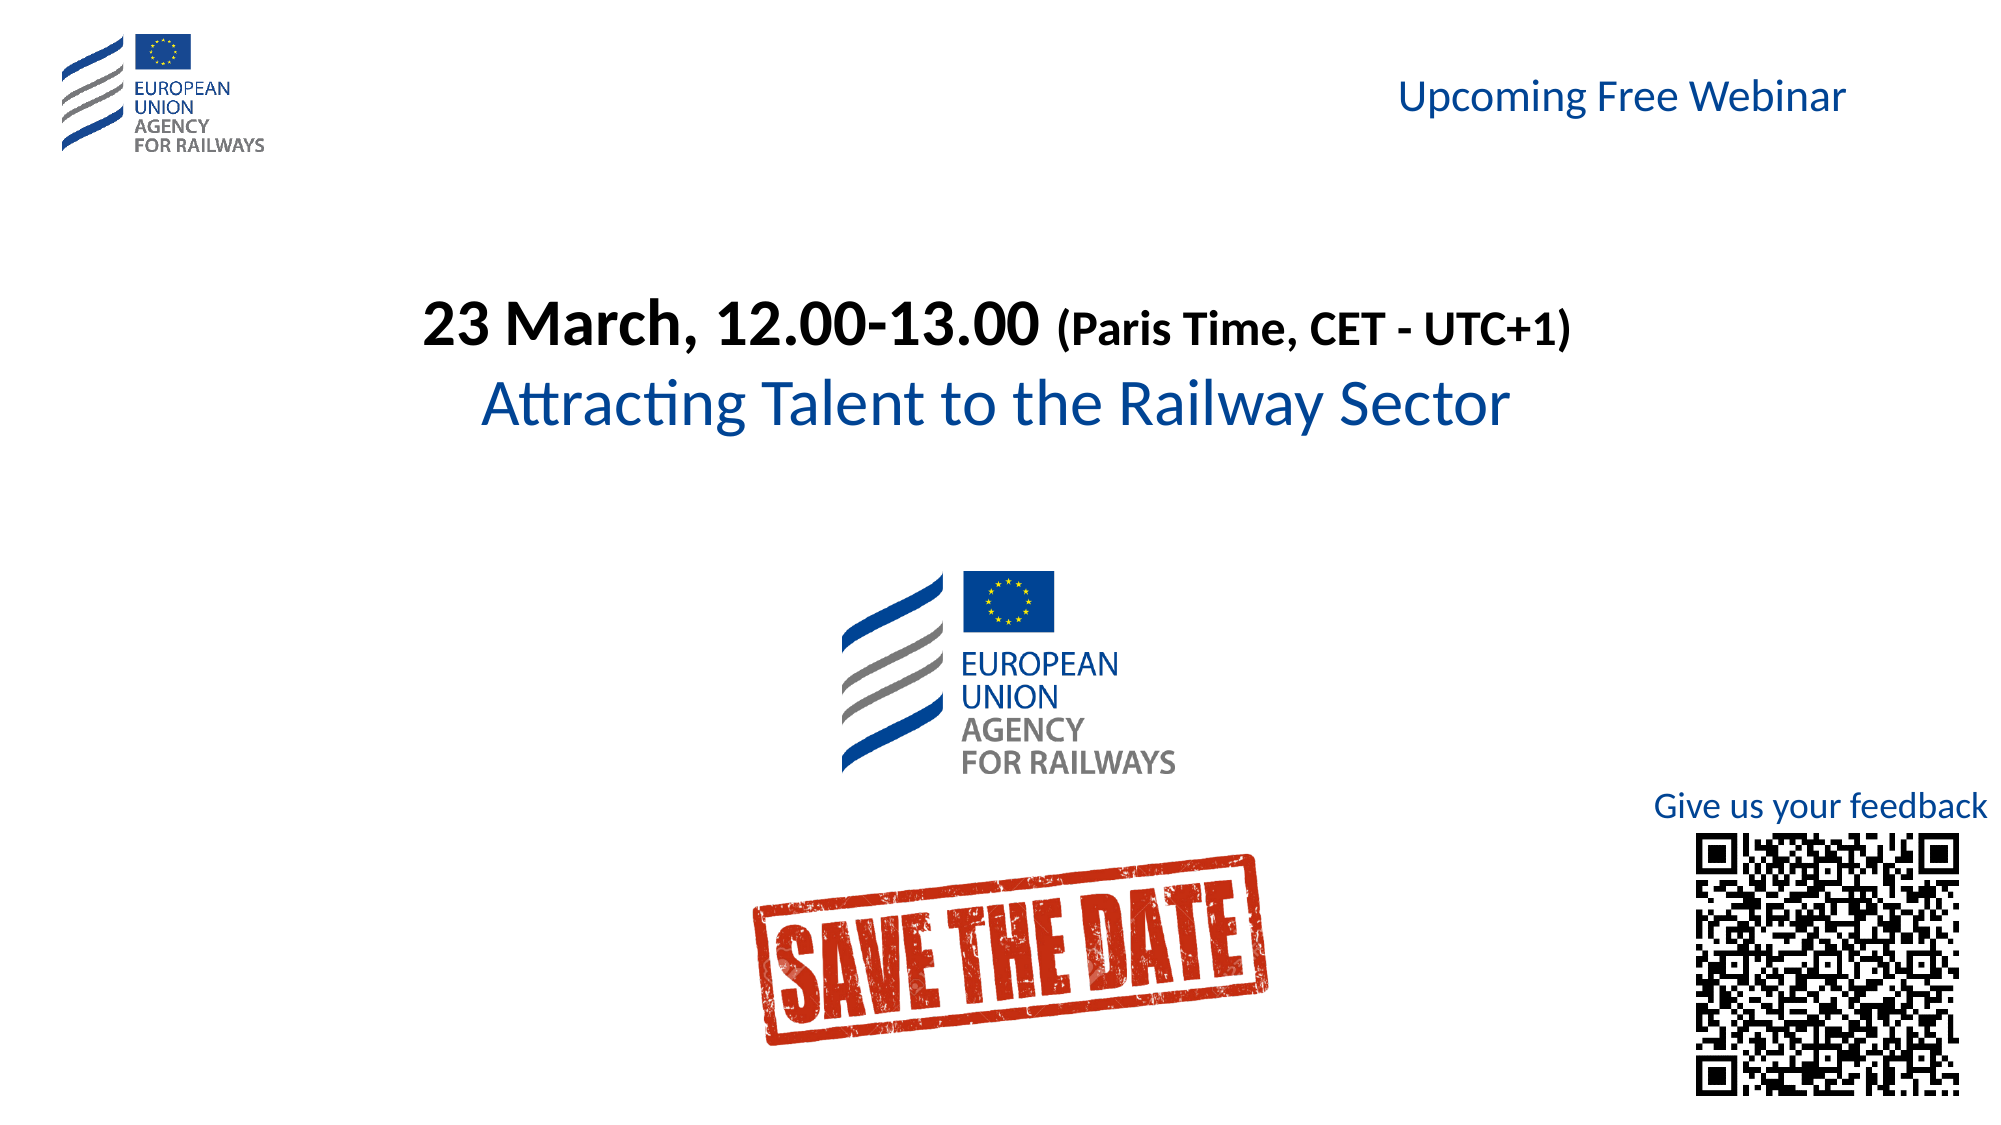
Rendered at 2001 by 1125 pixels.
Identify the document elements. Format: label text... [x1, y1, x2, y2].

picture [62, 34, 264, 152]
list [1696, 833, 1959, 1096]
text_box Give us your feedback [1638, 773, 2000, 833]
title Upcoming Free Webinar [287, 33, 1863, 160]
text_box 23 March, 12.00-13.00 (Paris Time, CET - UTC+1) Attracting Talent to the Railway Sector [167, 271, 1828, 607]
picture [740, 571, 1277, 1125]
